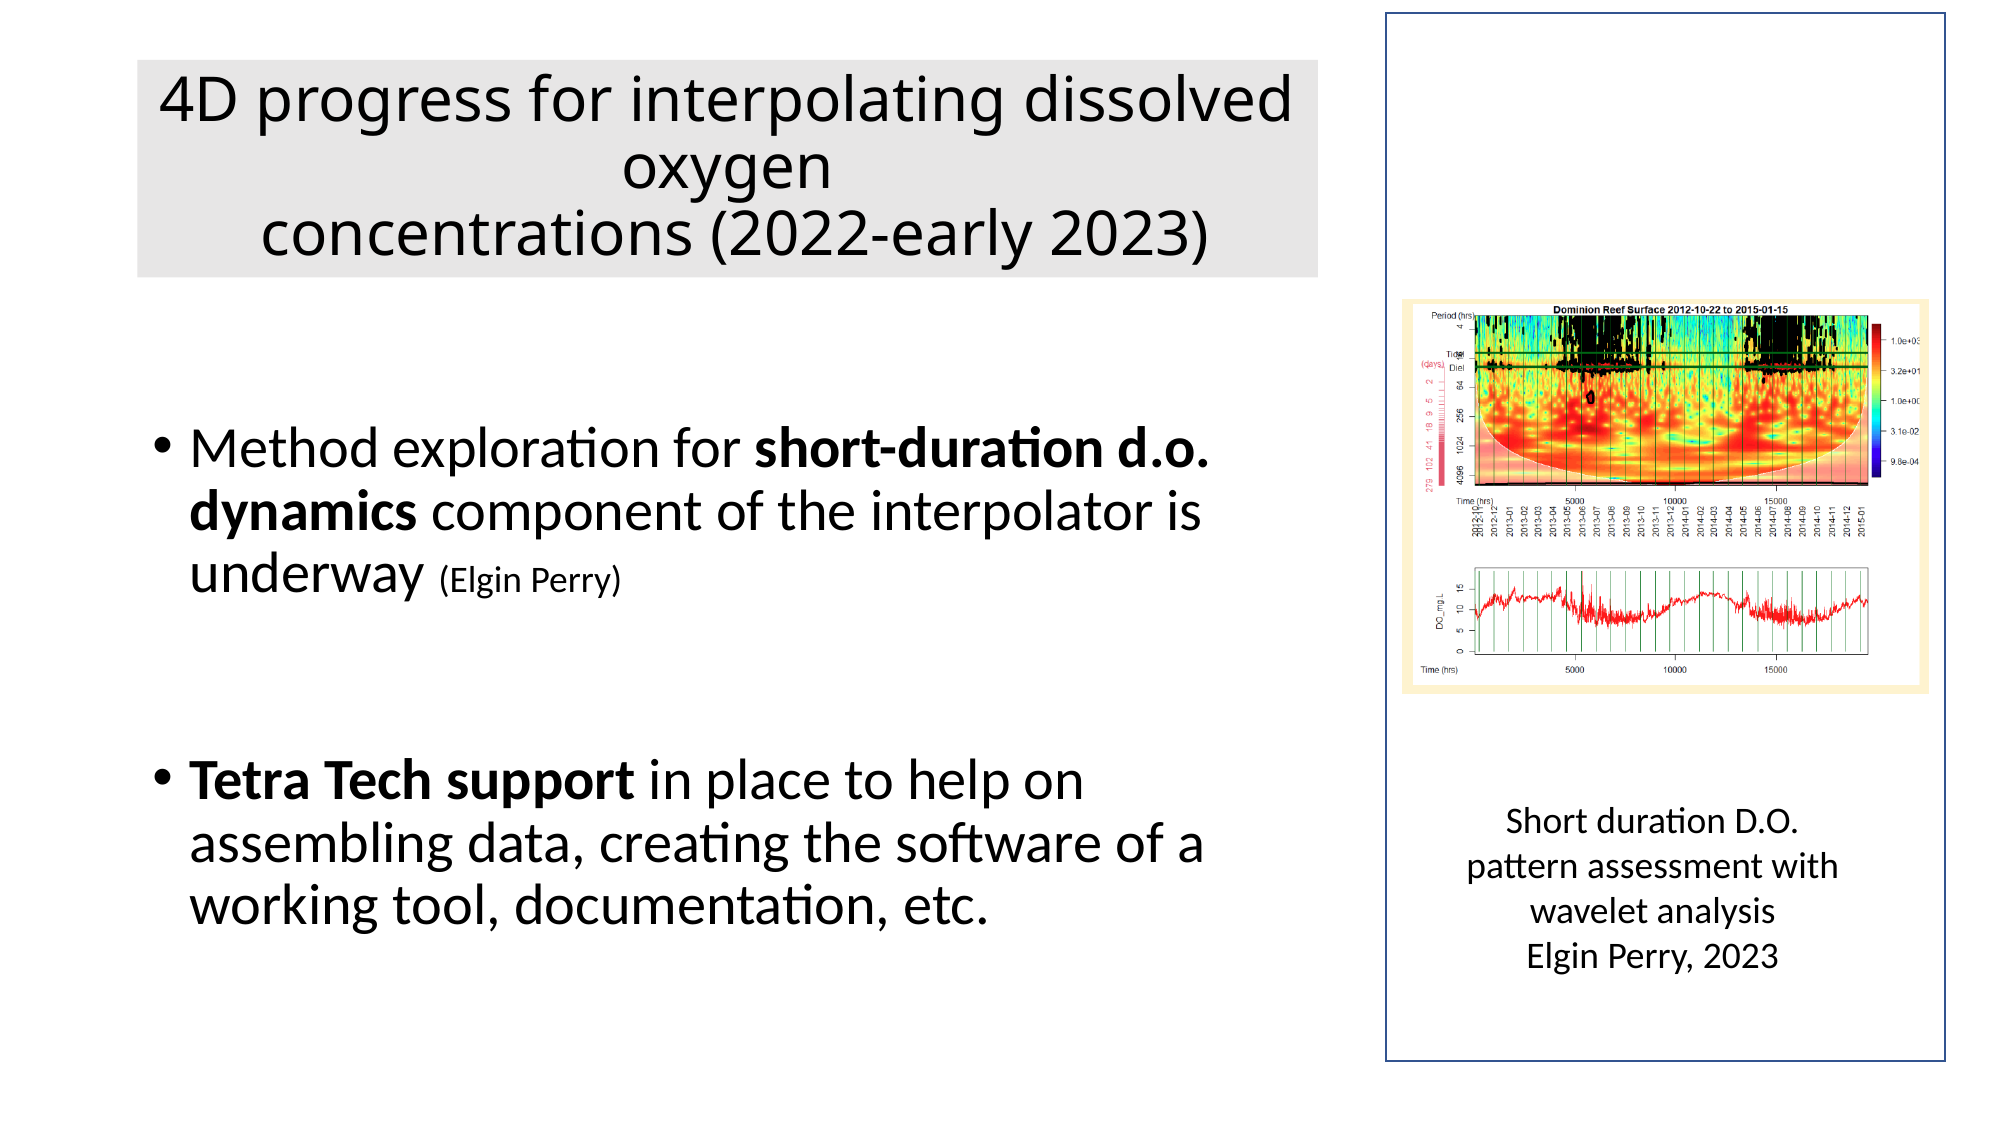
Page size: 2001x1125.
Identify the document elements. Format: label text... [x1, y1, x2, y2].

list Method exploration for short-duration d.o. dynamics component of the interpolator is underway (Elgin Perry) Tetra Tech support in place to help on assembling data, creating the software of a working tool, documentation, etc. [137, 409, 1231, 1014]
title 4D progress for interpolating dissolved oxygen concentrations (2022-early 2023) [137, 59, 1318, 278]
picture [1402, 299, 1929, 694]
text_box [1385, 12, 1946, 1062]
